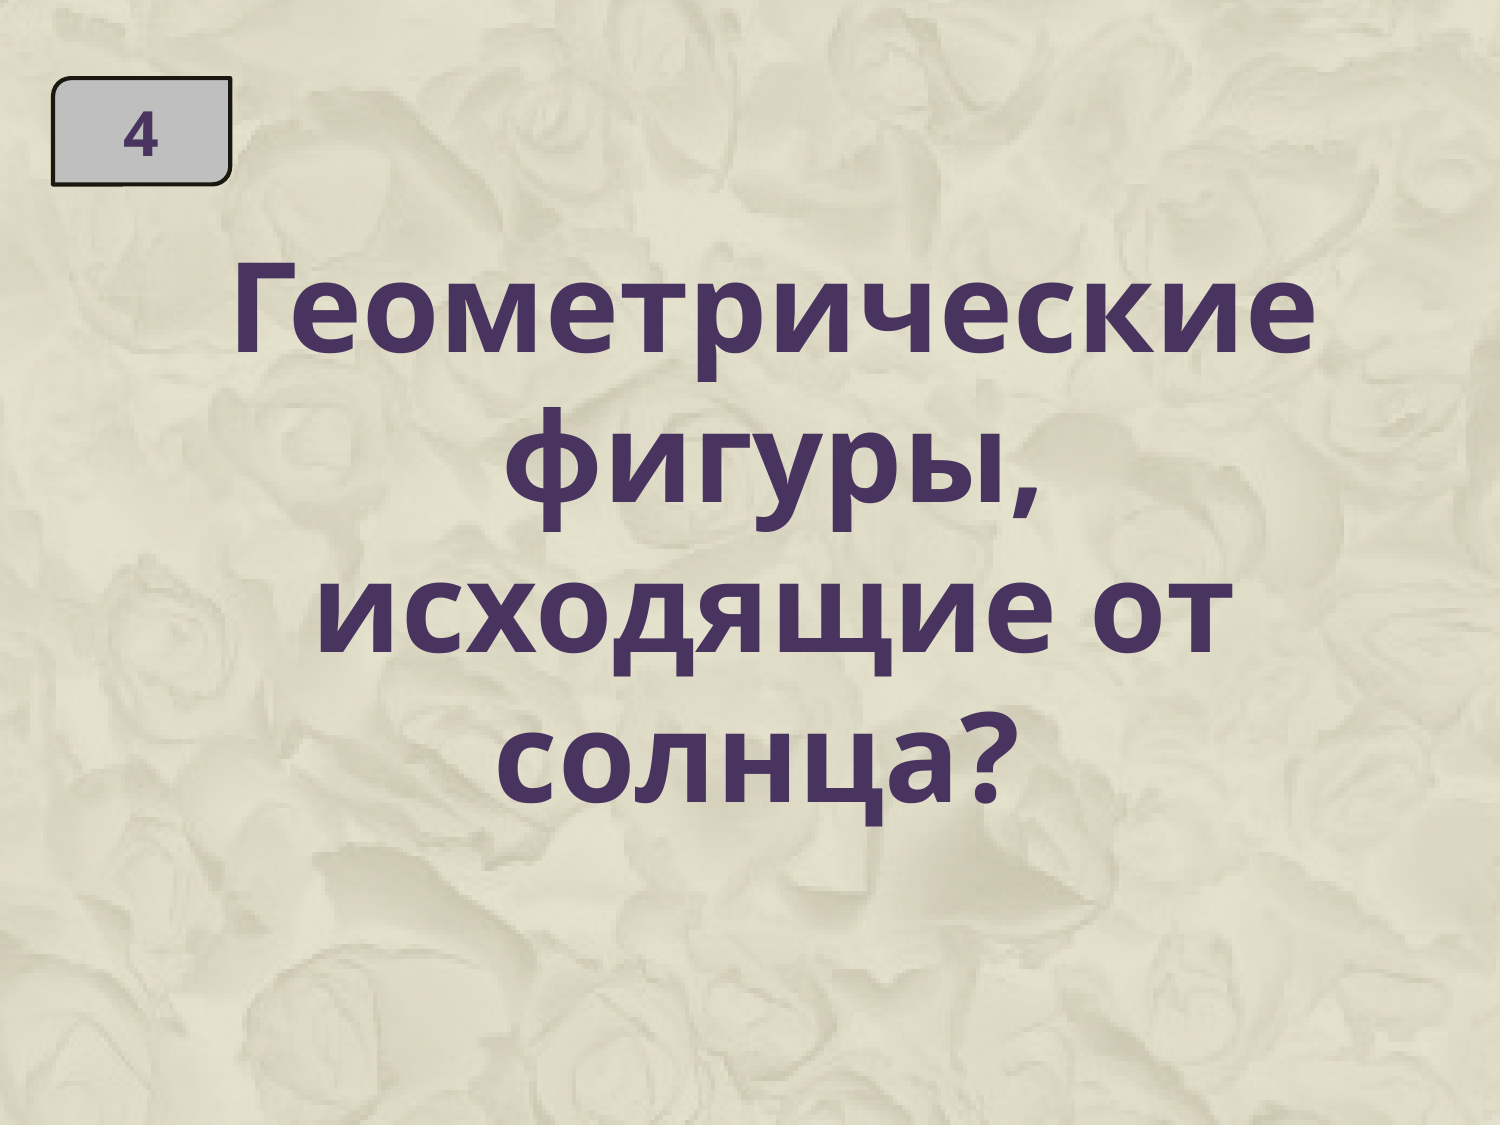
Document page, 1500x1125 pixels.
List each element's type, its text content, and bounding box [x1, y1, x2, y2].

text_box Геометрические фигуры, исходящие от солнца? [112, 219, 1435, 835]
text_box 4 [50, 76, 233, 187]
